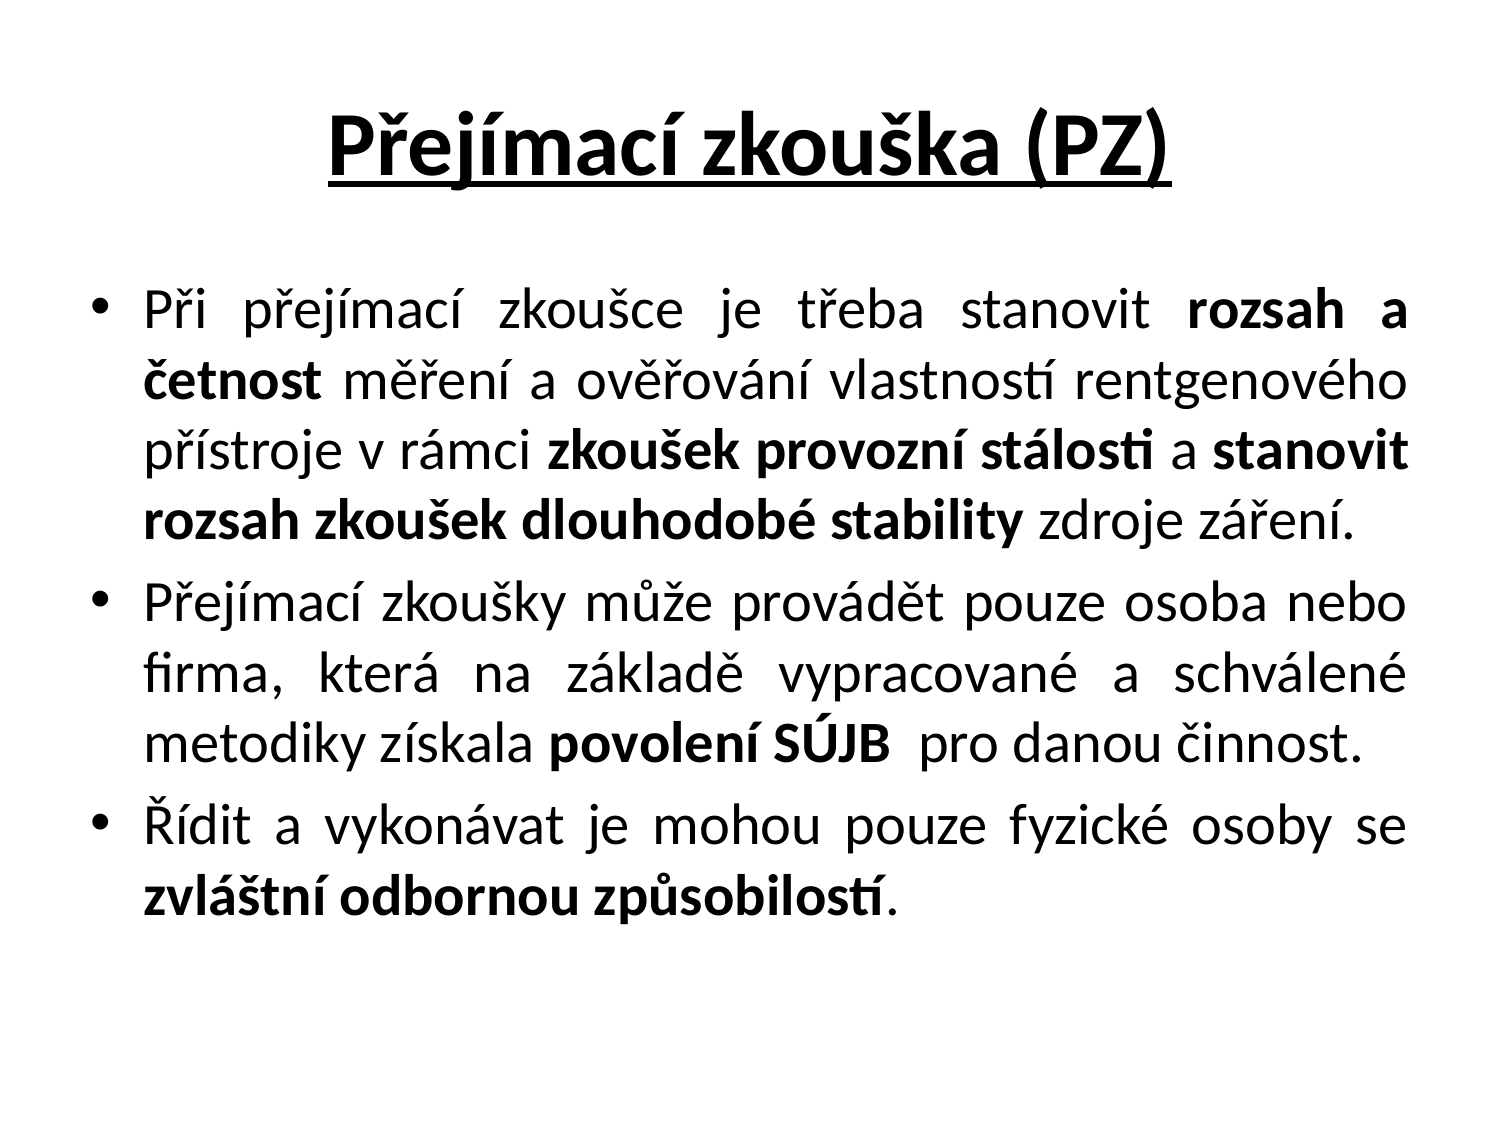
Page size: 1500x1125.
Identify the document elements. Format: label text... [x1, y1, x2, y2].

list Při přejímací zkoušce je třeba stanovit rozsah a četnost měření a ověřování vlastností rentgenového přístroje v rámci zkoušek provozní stálosti a stanovit rozsah zkoušek dlouhodobé stability zdroje záření. Přejímací zkoušky může provádět pouze osoba nebo firma, která na základě vypracované a schválené metodiky získala povolení SÚJB pro danou činnost. Řídit a vykonávat je mohou pouze fyzické osoby se zvláštní odbornou způsobilostí. [75, 262, 1425, 1005]
title Přejímací zkouška (PZ) [75, 45, 1425, 233]
